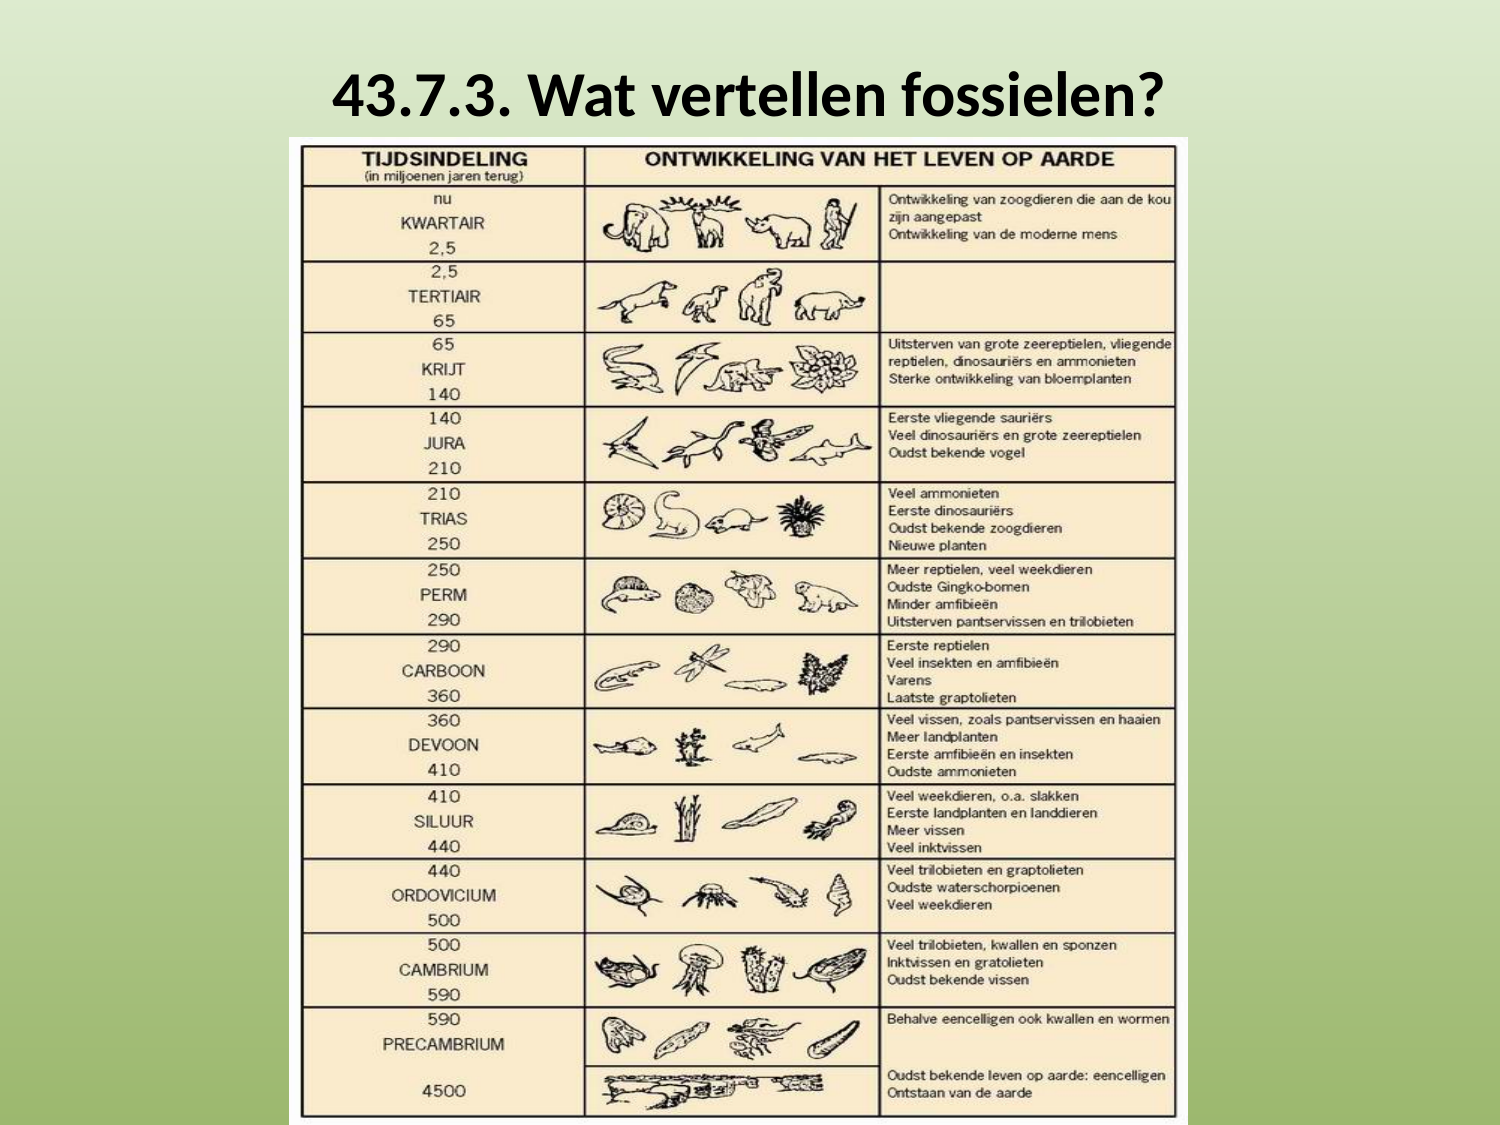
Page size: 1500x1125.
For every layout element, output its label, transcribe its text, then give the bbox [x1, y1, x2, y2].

title 43.7.3. Wat vertellen fossielen? [75, 45, 1425, 138]
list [288, 136, 1188, 1125]
